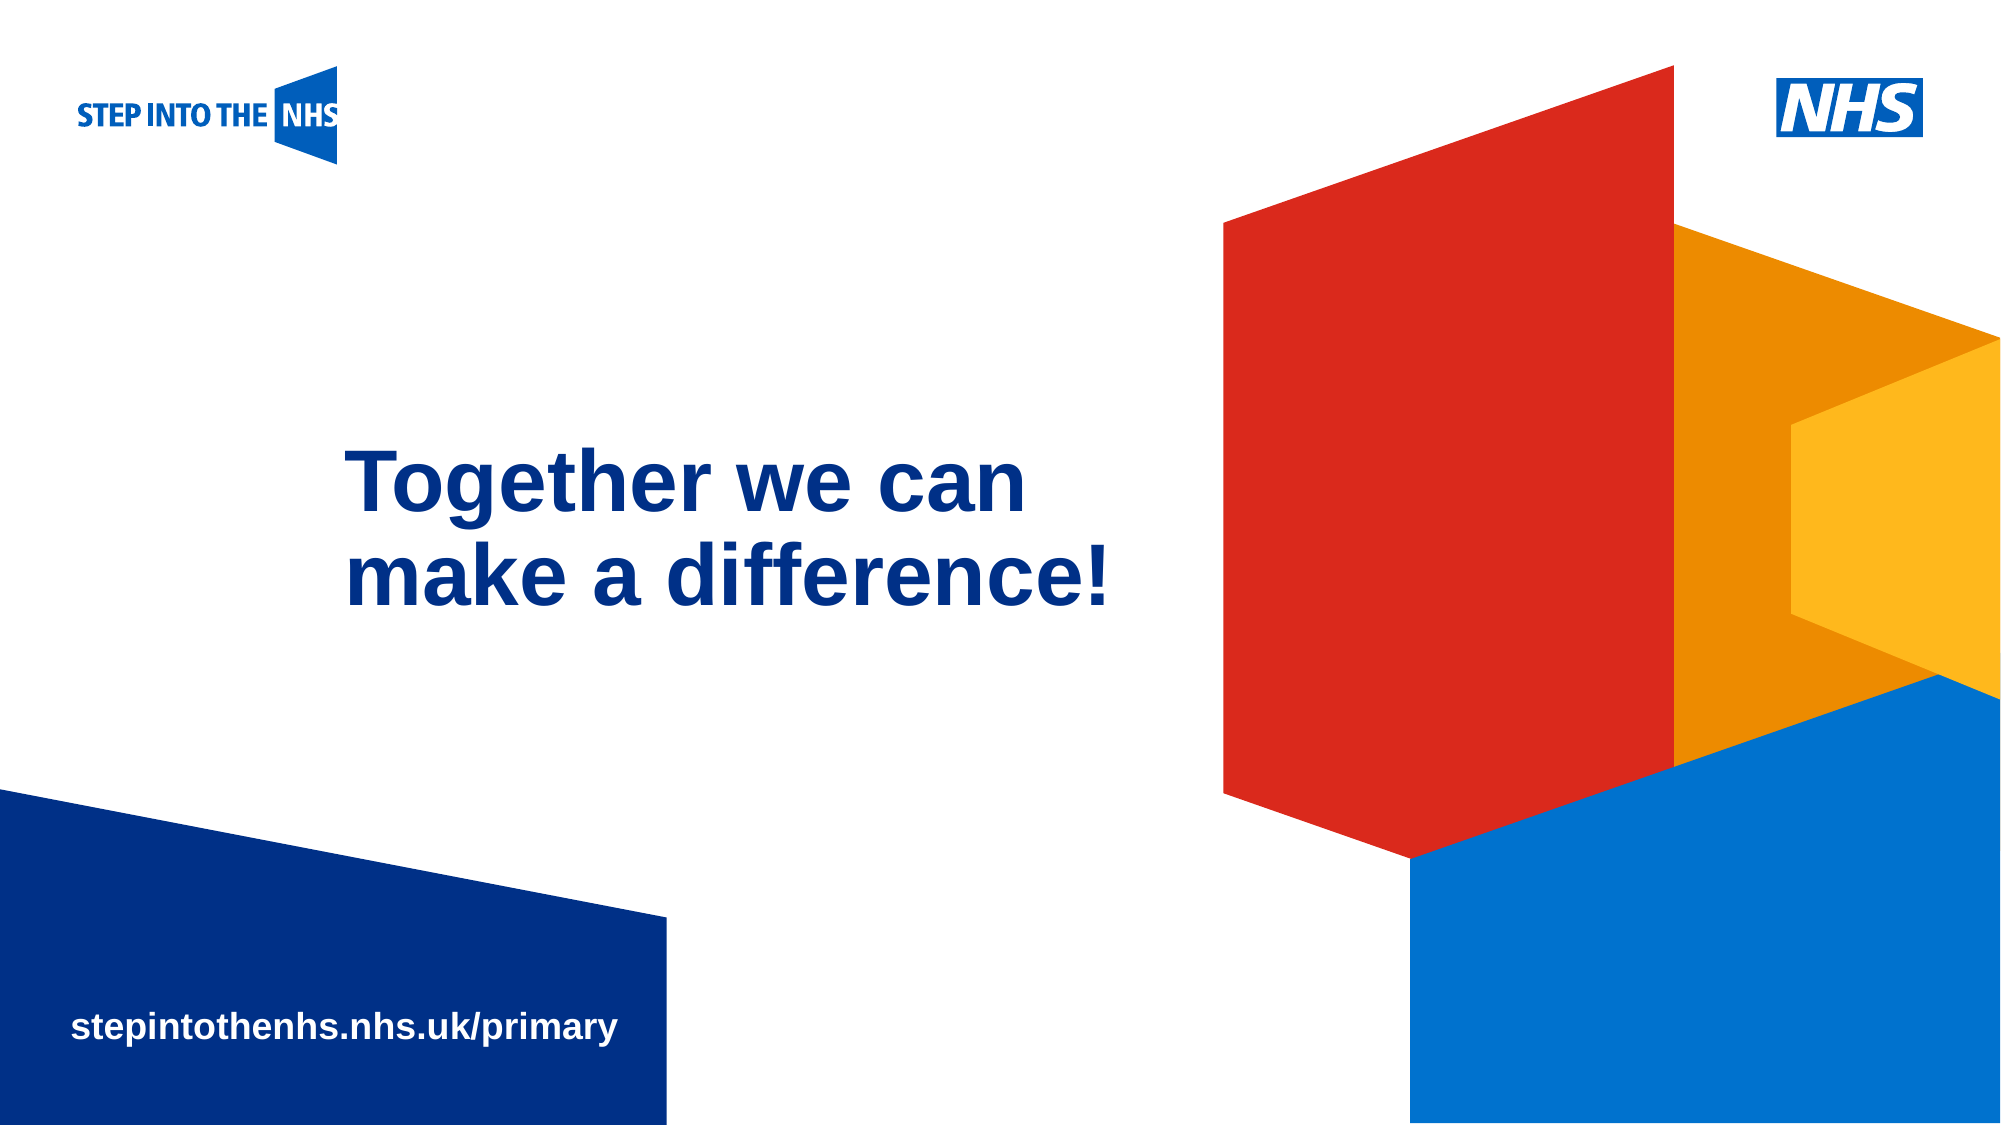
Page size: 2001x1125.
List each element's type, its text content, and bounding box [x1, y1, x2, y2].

list Together we can make a difference! [344, 299, 1144, 761]
